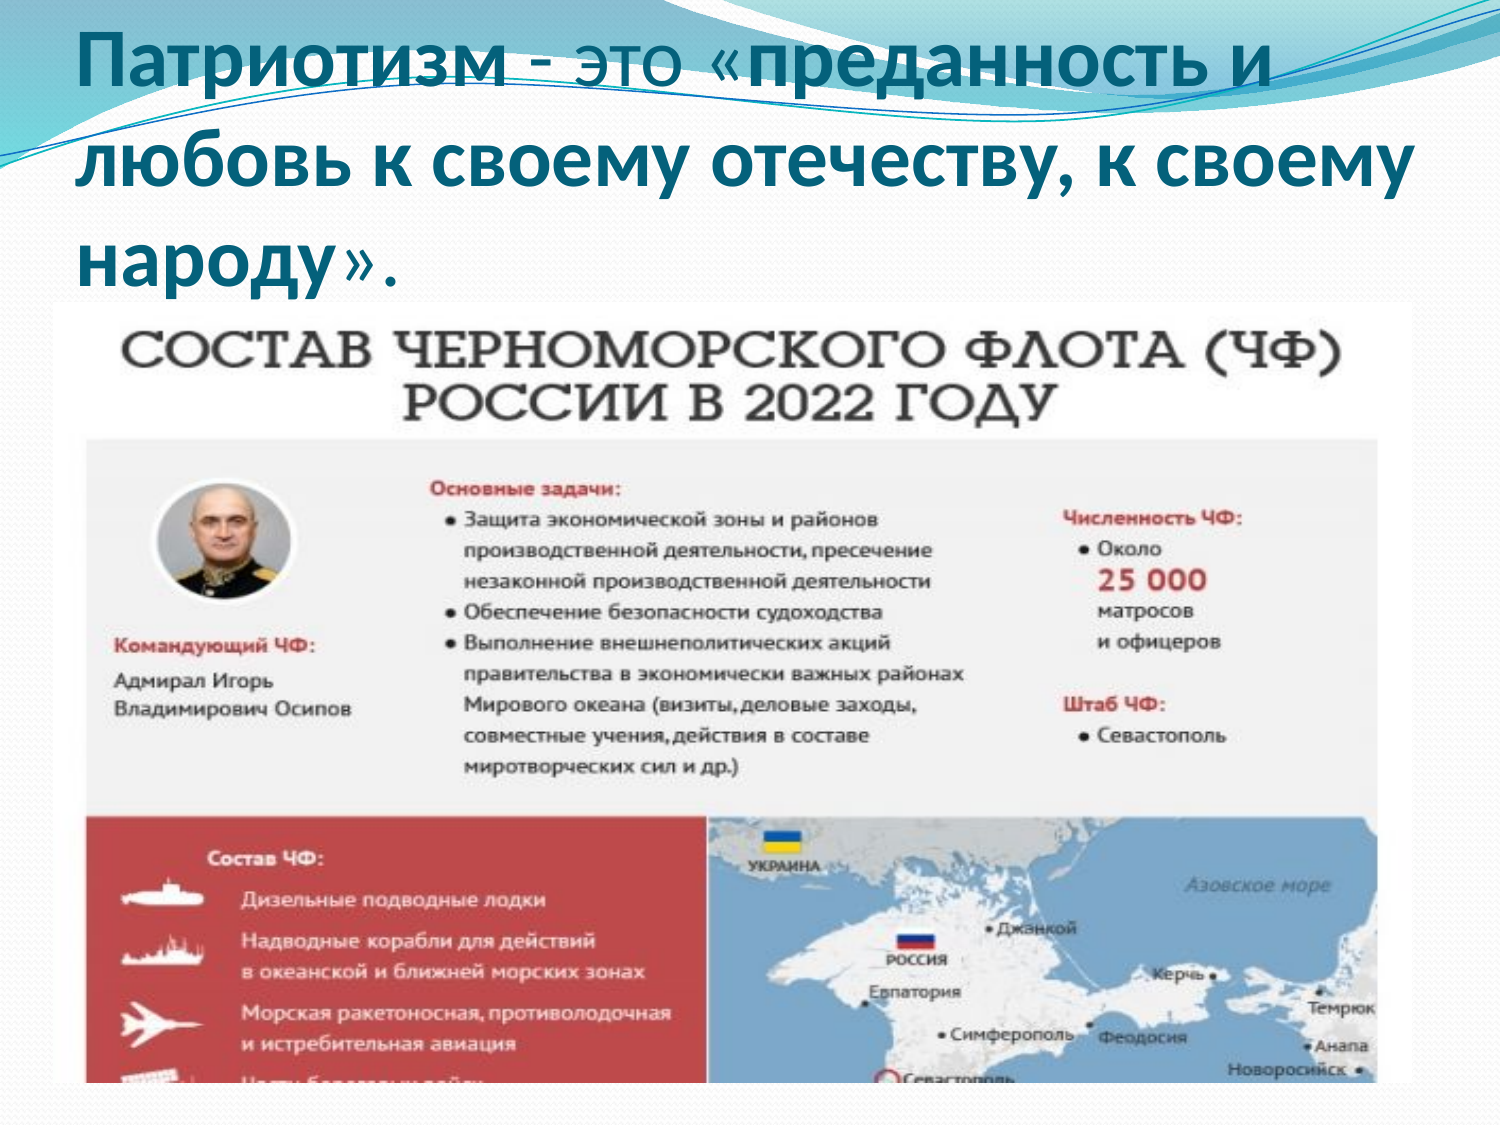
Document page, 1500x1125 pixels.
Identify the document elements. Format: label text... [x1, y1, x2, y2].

title Патриотизм - это «преданность и любовь к своему отечеству, к своему народу». [75, 30, 1425, 303]
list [52, 302, 1412, 1083]
